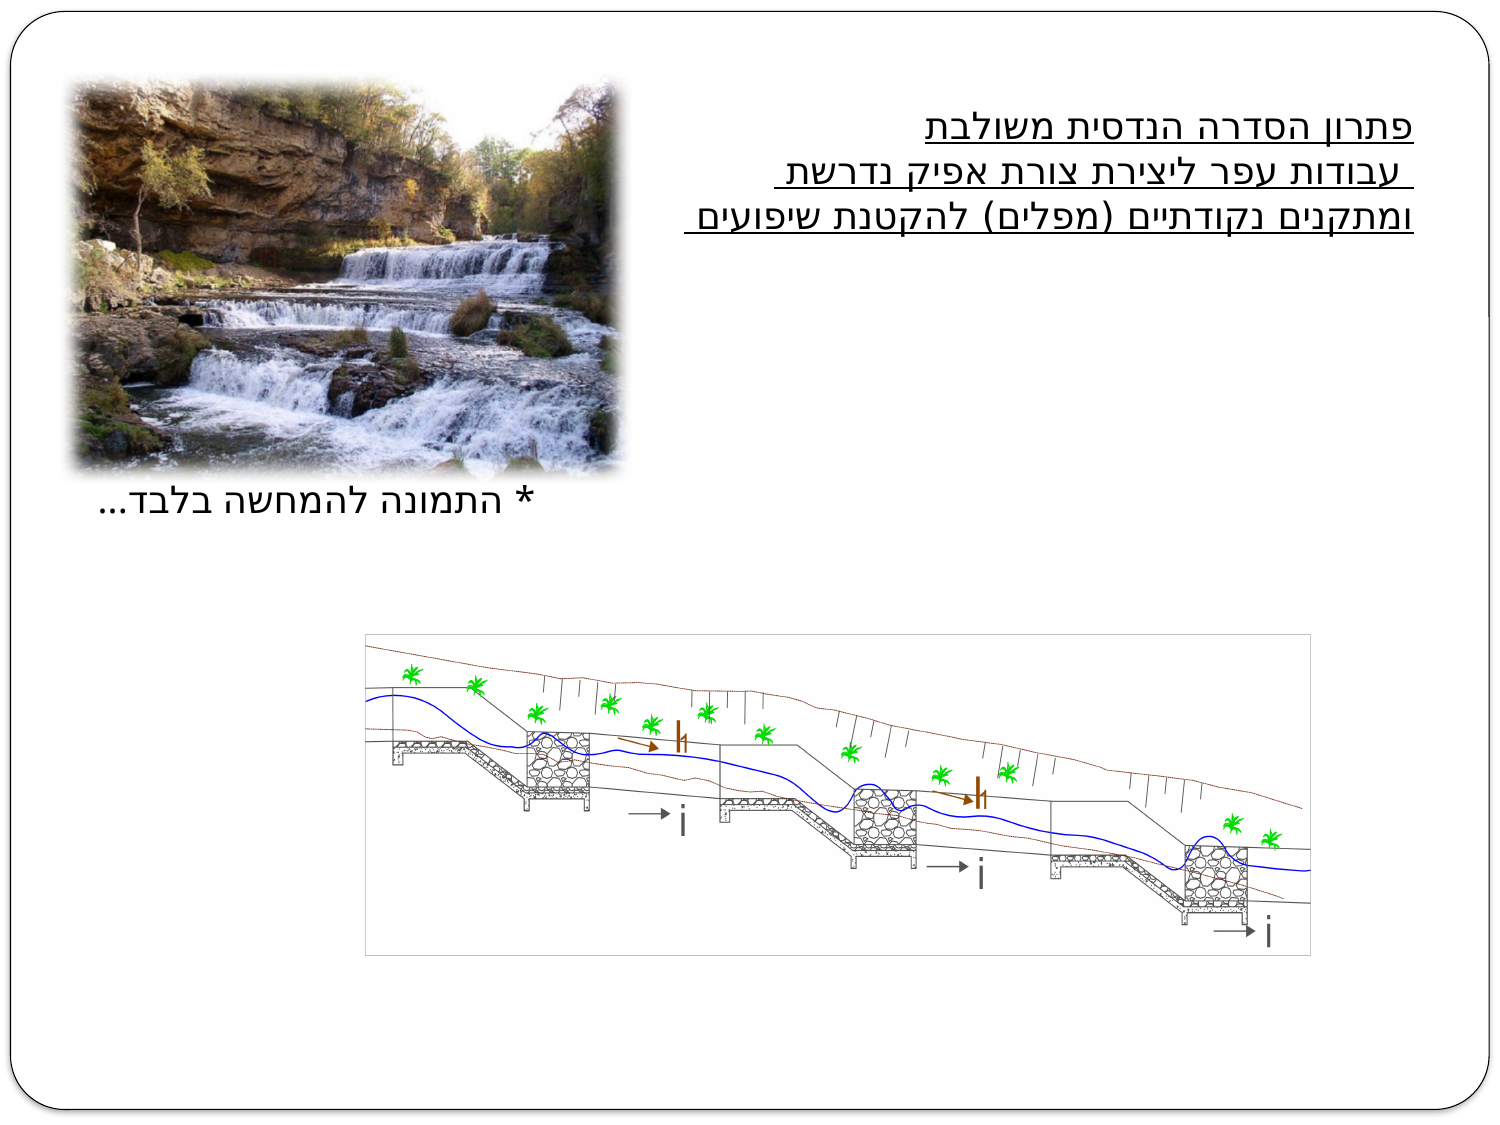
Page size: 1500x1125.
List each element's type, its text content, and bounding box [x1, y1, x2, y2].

text_box פתרון הסדרה הנדסית משולבת עבודות עפר ליצירת צורת אפיק נדרשת ומתקנים נקודתיים (מפלים) להקטנת שיפועים [668, 94, 1429, 245]
text_box * התמונה להמחשה בלבד... [46, 468, 551, 529]
picture [363, 632, 1312, 957]
picture [58, 70, 633, 485]
